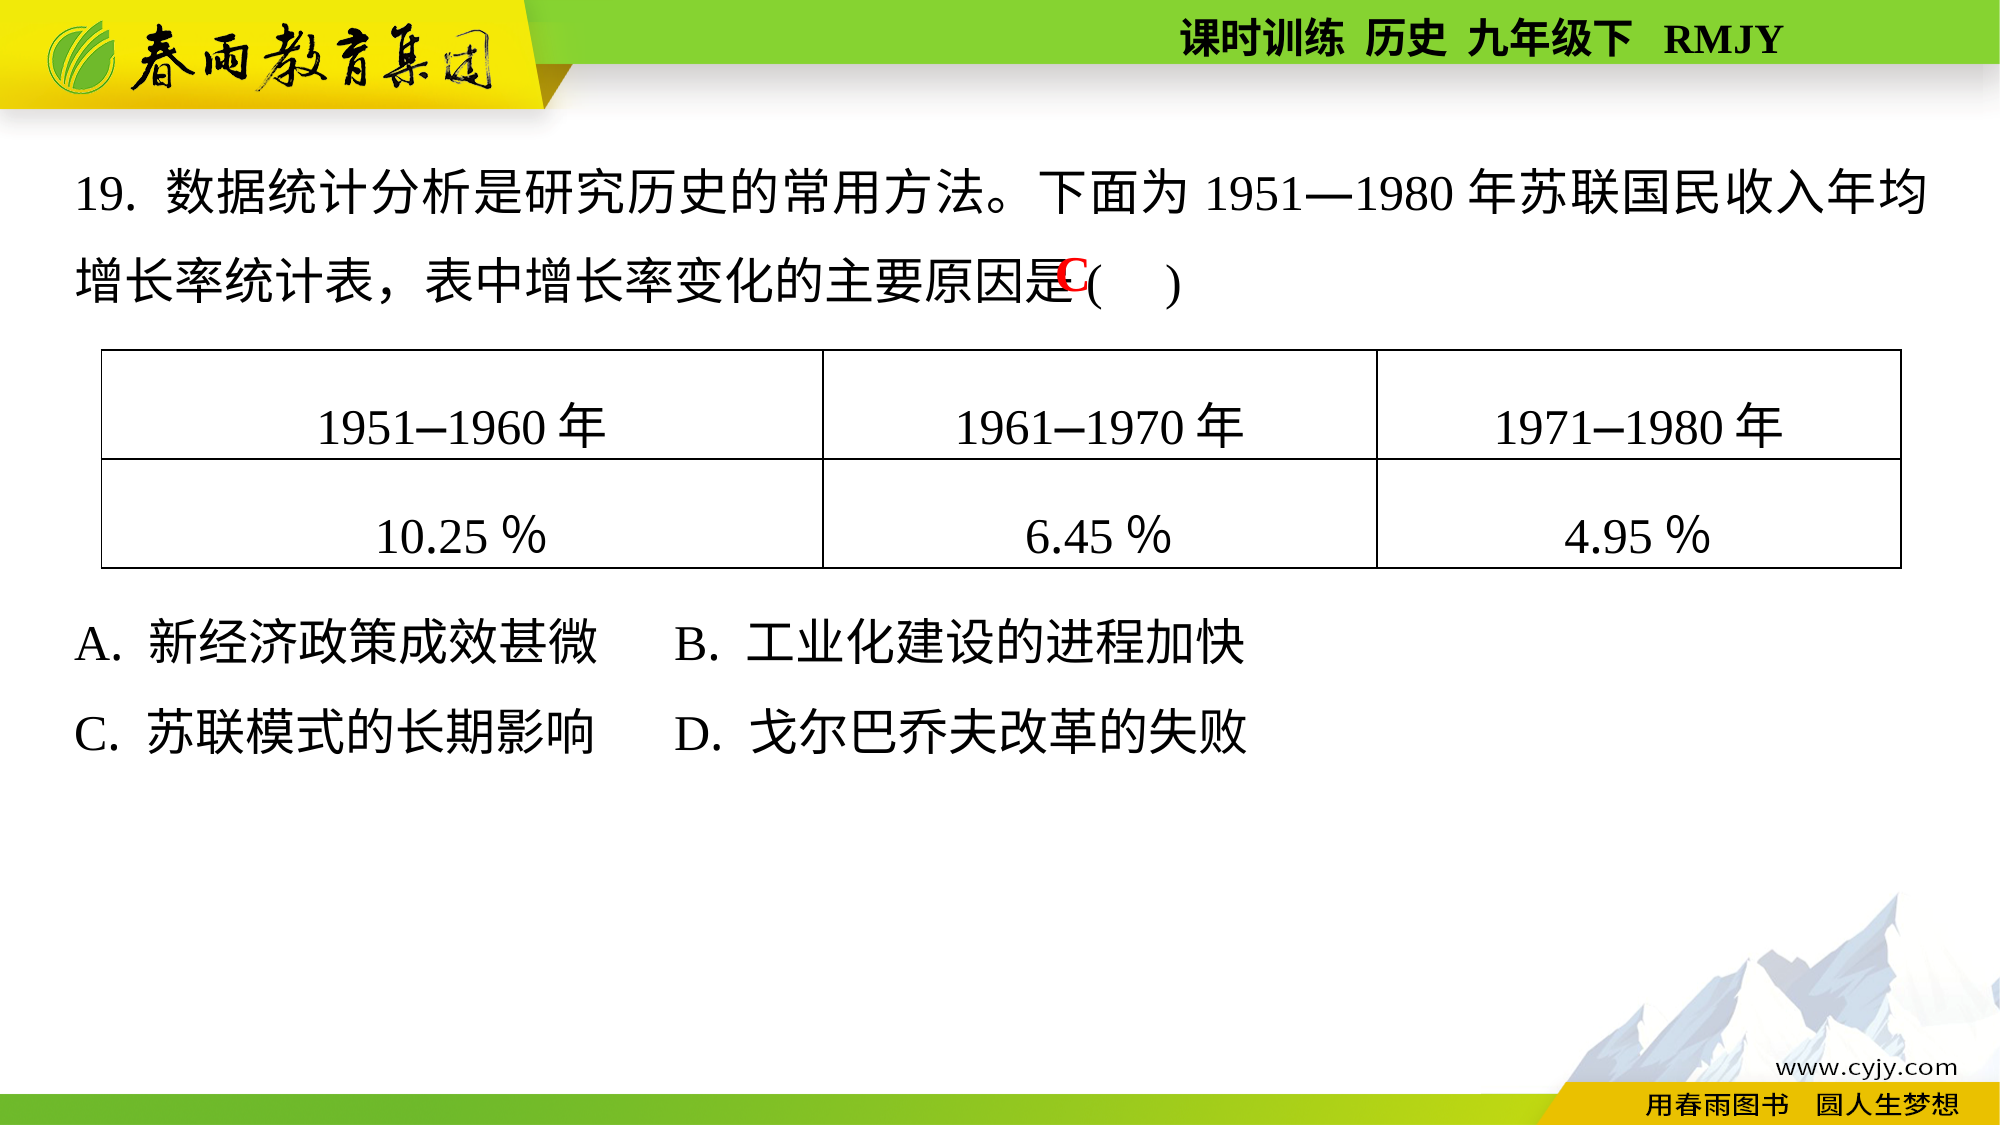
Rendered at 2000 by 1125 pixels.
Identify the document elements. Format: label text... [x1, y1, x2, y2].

table_header 1961—1970年 [824, 351, 1376, 458]
table_header 1971—1980年 [1378, 351, 1900, 458]
list 19. 数据统计分析是研究历史的常用方法。下面为1951—1980年苏联国民收入年均增长率统计表，表中增长率变化的主要原因是( ) A. 新经济政策成效甚微 B. 工业化建设的进程加快 C. 苏联模式的长期影响 D. 戈尔巴乔夫改革的失败 [59, 122, 1944, 774]
table_cell 4.95％ [1378, 460, 1900, 567]
table_cell 10.25％ [102, 460, 822, 567]
text_box C [1040, 234, 1106, 310]
table_header 1951—1960年 [102, 351, 822, 458]
picture [0, 0, 2000, 1125]
table_cell 6.45％ [824, 460, 1376, 567]
